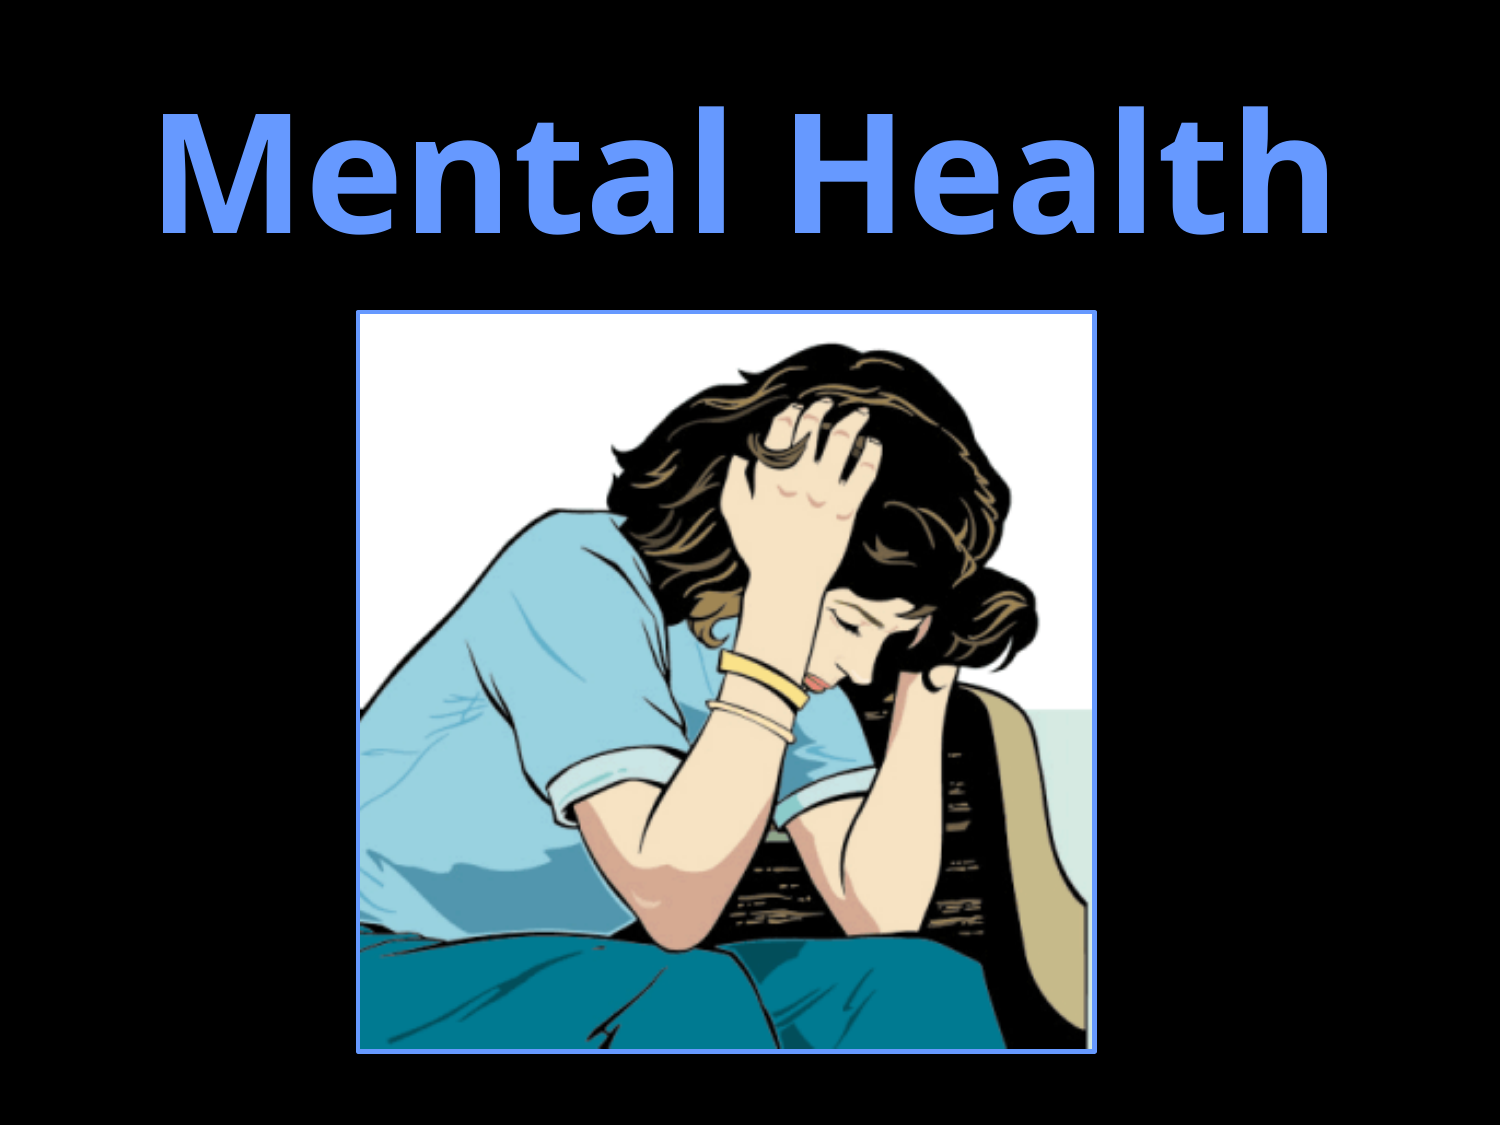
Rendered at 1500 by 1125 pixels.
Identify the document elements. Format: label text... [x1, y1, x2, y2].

title Mental Health [64, 54, 1423, 279]
picture [359, 314, 1093, 1050]
